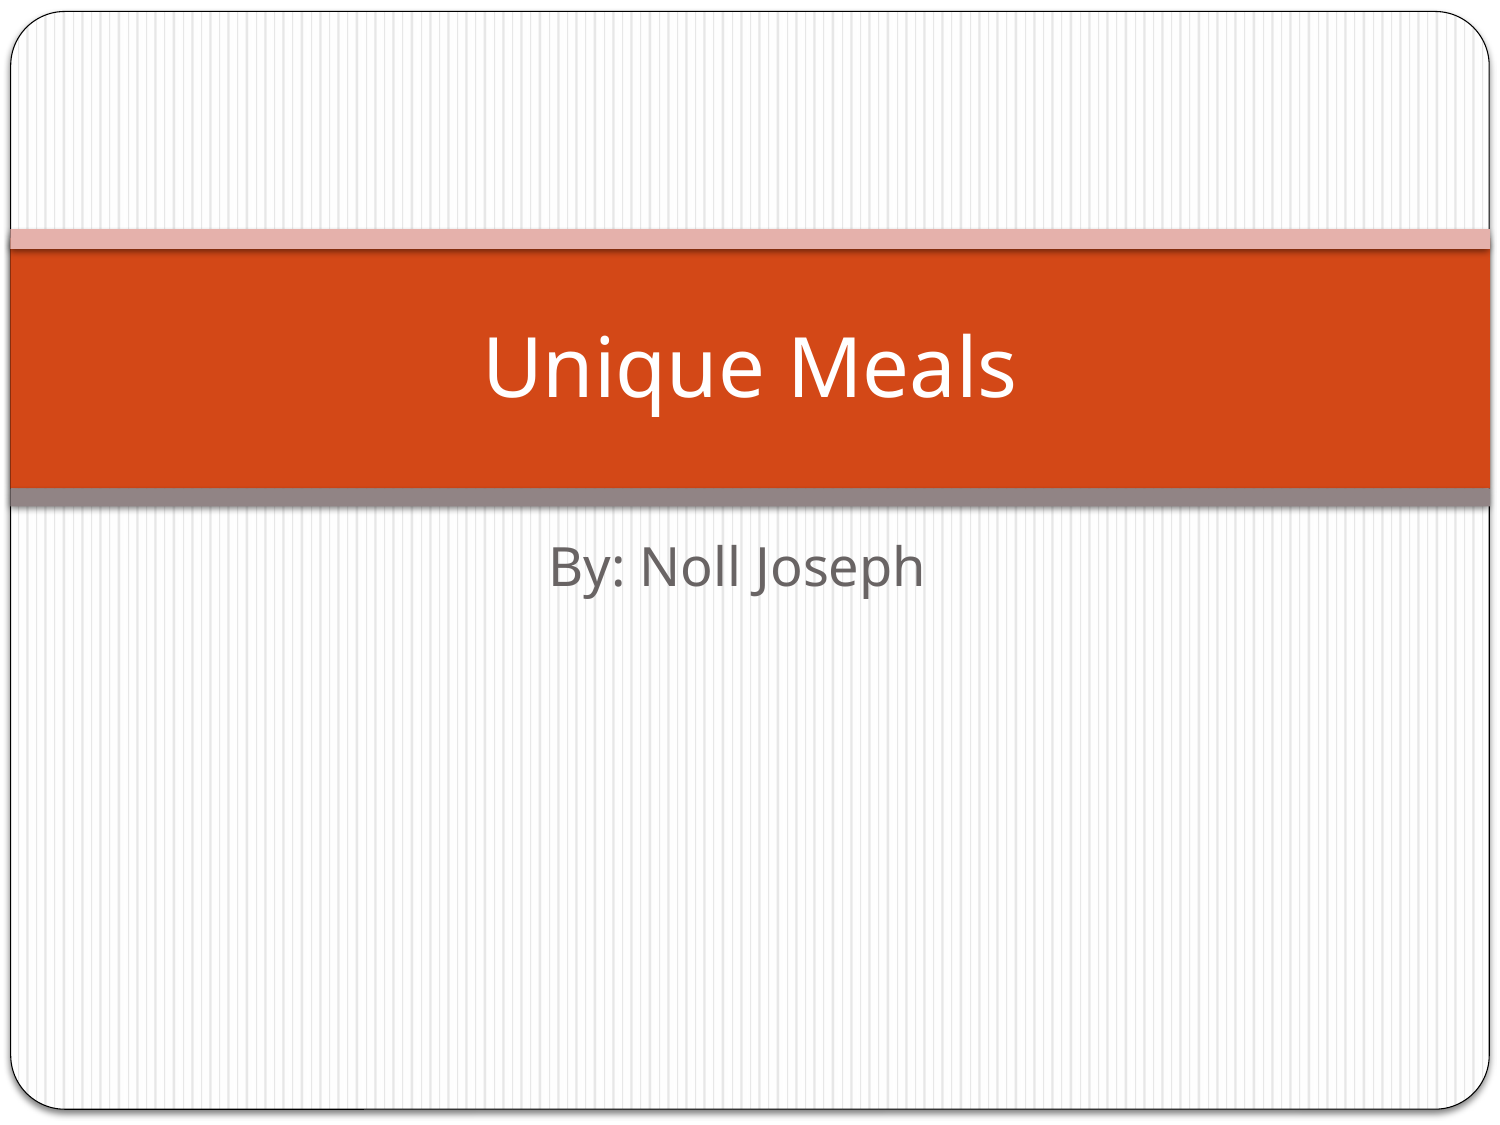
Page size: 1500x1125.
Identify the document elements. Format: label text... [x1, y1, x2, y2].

subtitle By: Noll Joseph [212, 525, 1263, 788]
title Unique Meals [75, 247, 1425, 489]
